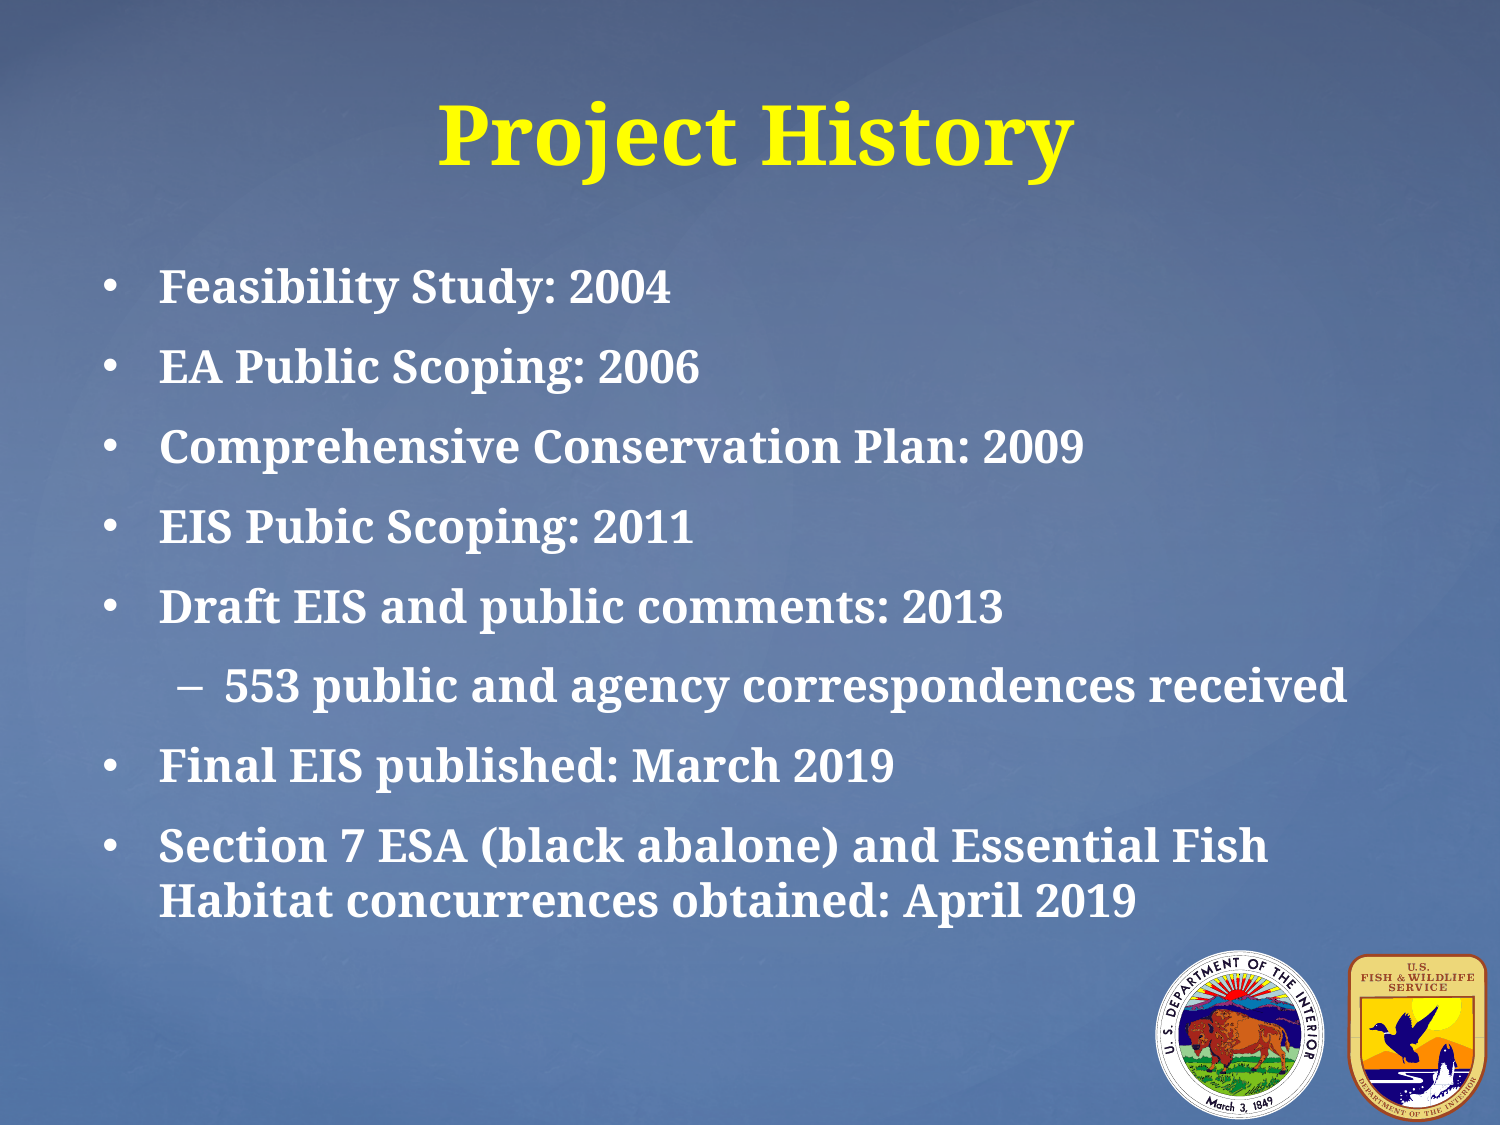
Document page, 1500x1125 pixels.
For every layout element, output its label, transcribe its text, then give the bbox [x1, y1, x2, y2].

text_box Project History [149, 74, 1363, 213]
text_box Feasibility Study: 2004 EA Public Scoping: 2006 Comprehensive Conservation Plan: 2009 EIS Pubic Scoping: 2011 Draft EIS and public comments: 2013 553 public and agency correspondences received Final EIS published: March 2019 Section 7 ESA (black abalone) and Essential Fish Habitat concurrences obtained: April 2019 [87, 249, 1400, 875]
